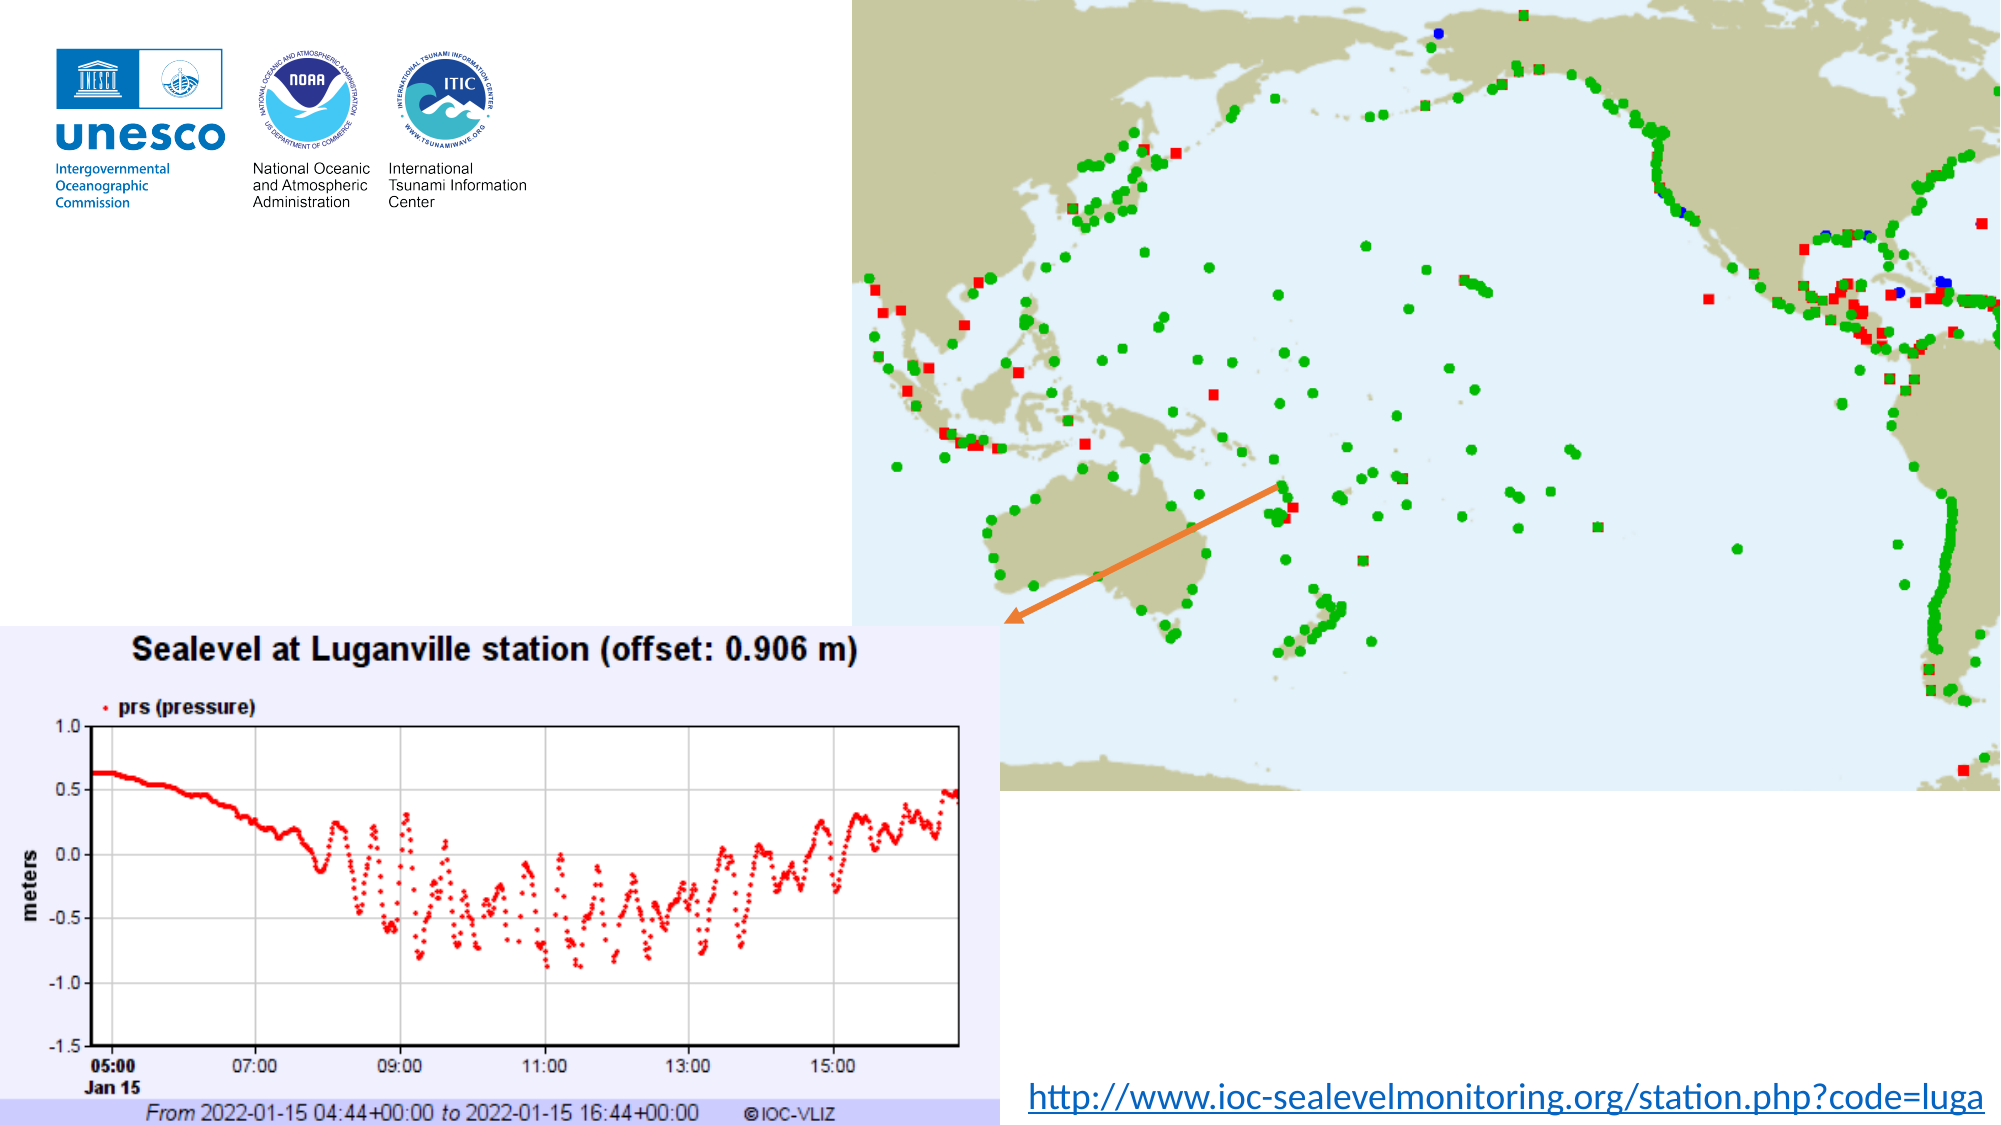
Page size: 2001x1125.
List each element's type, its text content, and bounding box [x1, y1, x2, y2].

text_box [1003, 486, 1278, 624]
picture [0, 0, 2000, 1125]
picture [43, 35, 527, 221]
text_box http://www.ioc-sealevelmonitoring.org/station.php?code=luga [1000, 1064, 2000, 1125]
